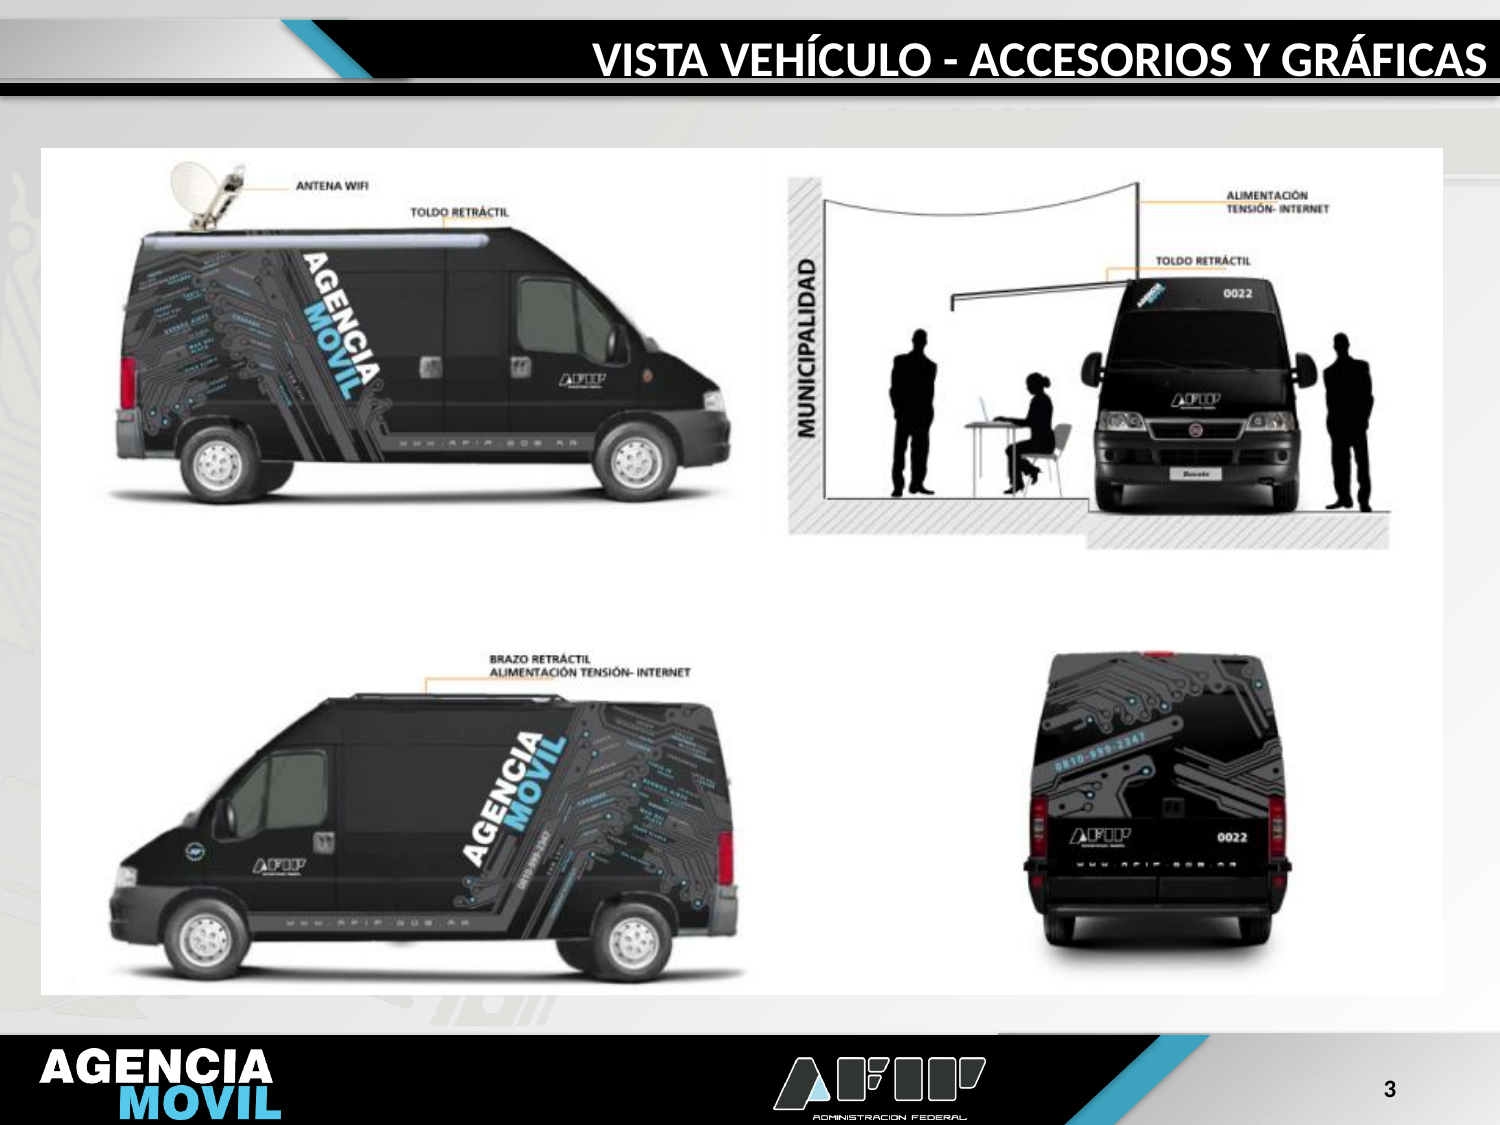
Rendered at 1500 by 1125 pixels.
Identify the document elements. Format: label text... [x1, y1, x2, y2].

picture [40, 148, 1443, 995]
picture [39, 1048, 281, 1120]
slide_number 3 [1368, 1065, 1500, 1114]
text_box VISTA VEHÍCULO - ACCESORIOS Y GRÁFICAS [577, 18, 1500, 94]
picture [773, 1057, 986, 1120]
